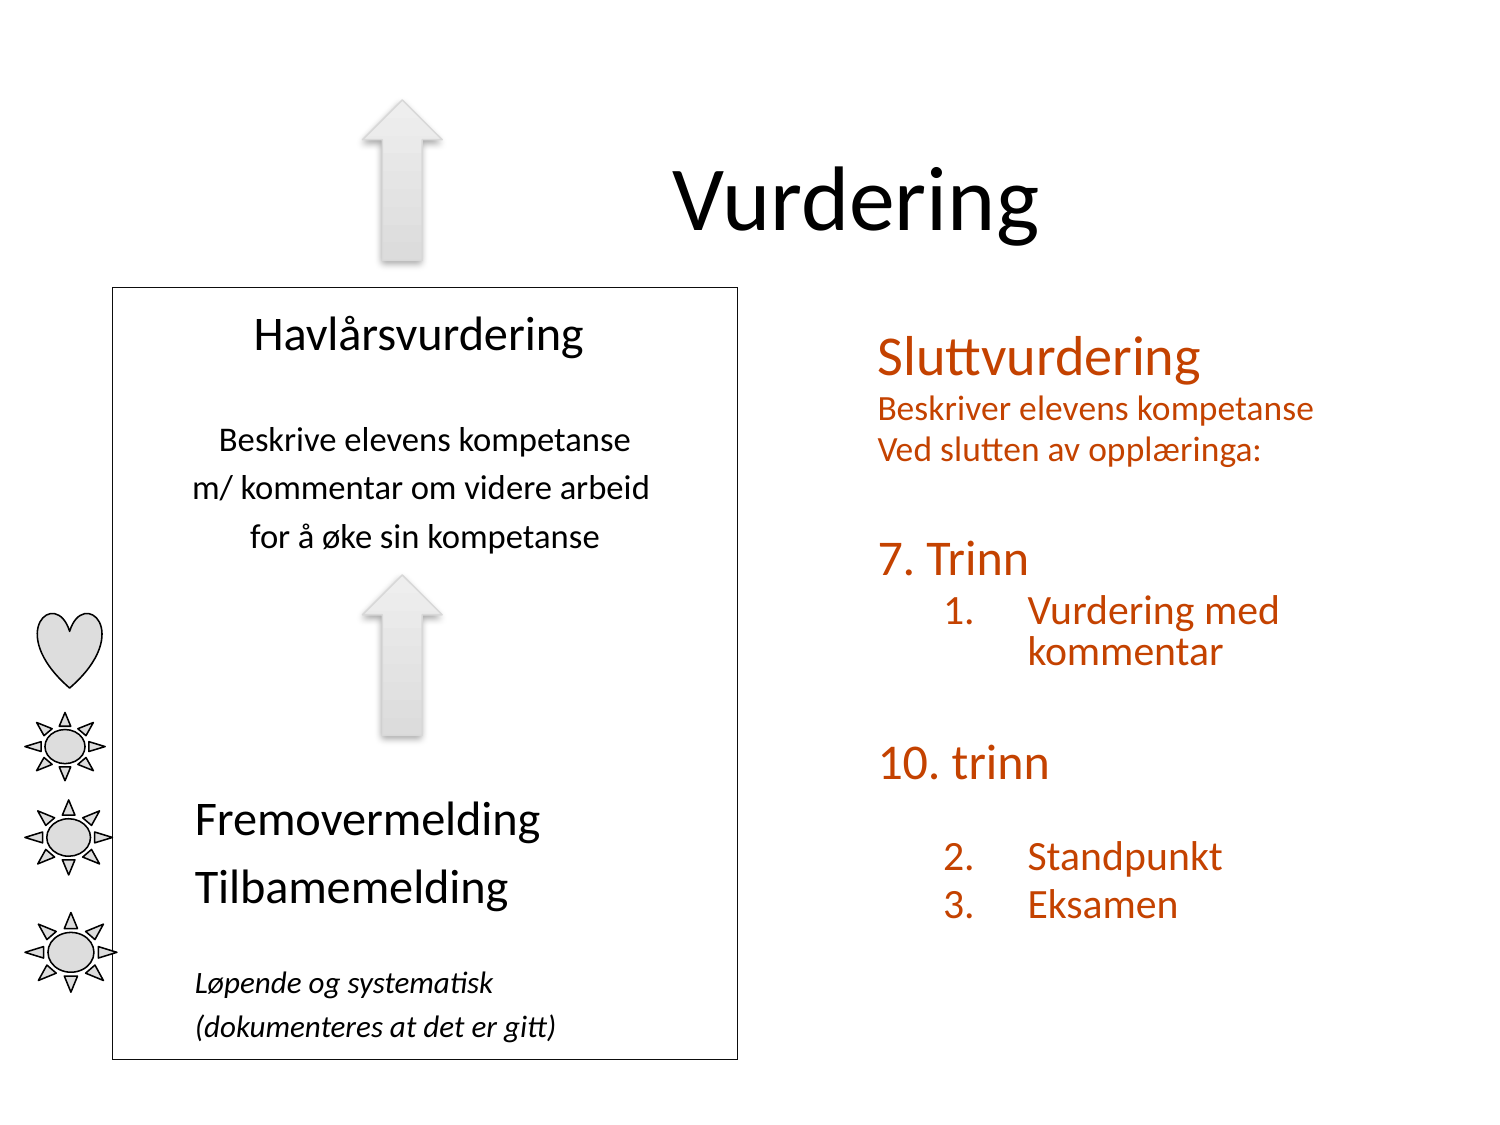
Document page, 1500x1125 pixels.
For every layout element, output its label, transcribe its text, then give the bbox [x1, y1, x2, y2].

text_box [38, 965, 57, 981]
text_box [62, 799, 75, 816]
text_box [59, 766, 71, 781]
text_box [24, 832, 43, 843]
text_box [82, 810, 100, 826]
text_box [47, 932, 94, 973]
list Sluttvurdering Beskriver elevens kompetanse Ved slutten av opplæringa: 7. Trinn Vurdering med kommentar 10. trinn Standpunkt Eksamen [862, 324, 1450, 1000]
title Vurdering [324, 99, 1388, 288]
text_box [82, 849, 100, 864]
text_box [37, 613, 103, 689]
text_box [94, 832, 113, 843]
text_box [64, 912, 78, 929]
text_box [88, 741, 106, 752]
text_box [85, 924, 104, 940]
text_box [46, 818, 91, 857]
text_box [361, 99, 443, 262]
text_box [24, 946, 44, 959]
text_box [59, 712, 71, 727]
text_box [24, 741, 42, 752]
text_box [77, 722, 94, 736]
text_box [361, 574, 443, 737]
list Havlårsvurdering Beskrive elevens kompetanse m/ kommentar om videre arbeid for å øke sin kompetanse Fremovermelding Tilbamemelding Løpende og systematisk (dokumenteres at det er gitt) [112, 287, 738, 1060]
text_box [37, 810, 55, 826]
text_box [85, 965, 104, 981]
text_box [38, 924, 57, 940]
text_box [36, 757, 53, 771]
text_box [62, 859, 75, 875]
text_box [36, 722, 53, 736]
text_box [98, 946, 117, 959]
text_box [44, 729, 86, 764]
text_box [37, 849, 55, 864]
text_box [64, 976, 78, 993]
text_box [77, 757, 94, 771]
